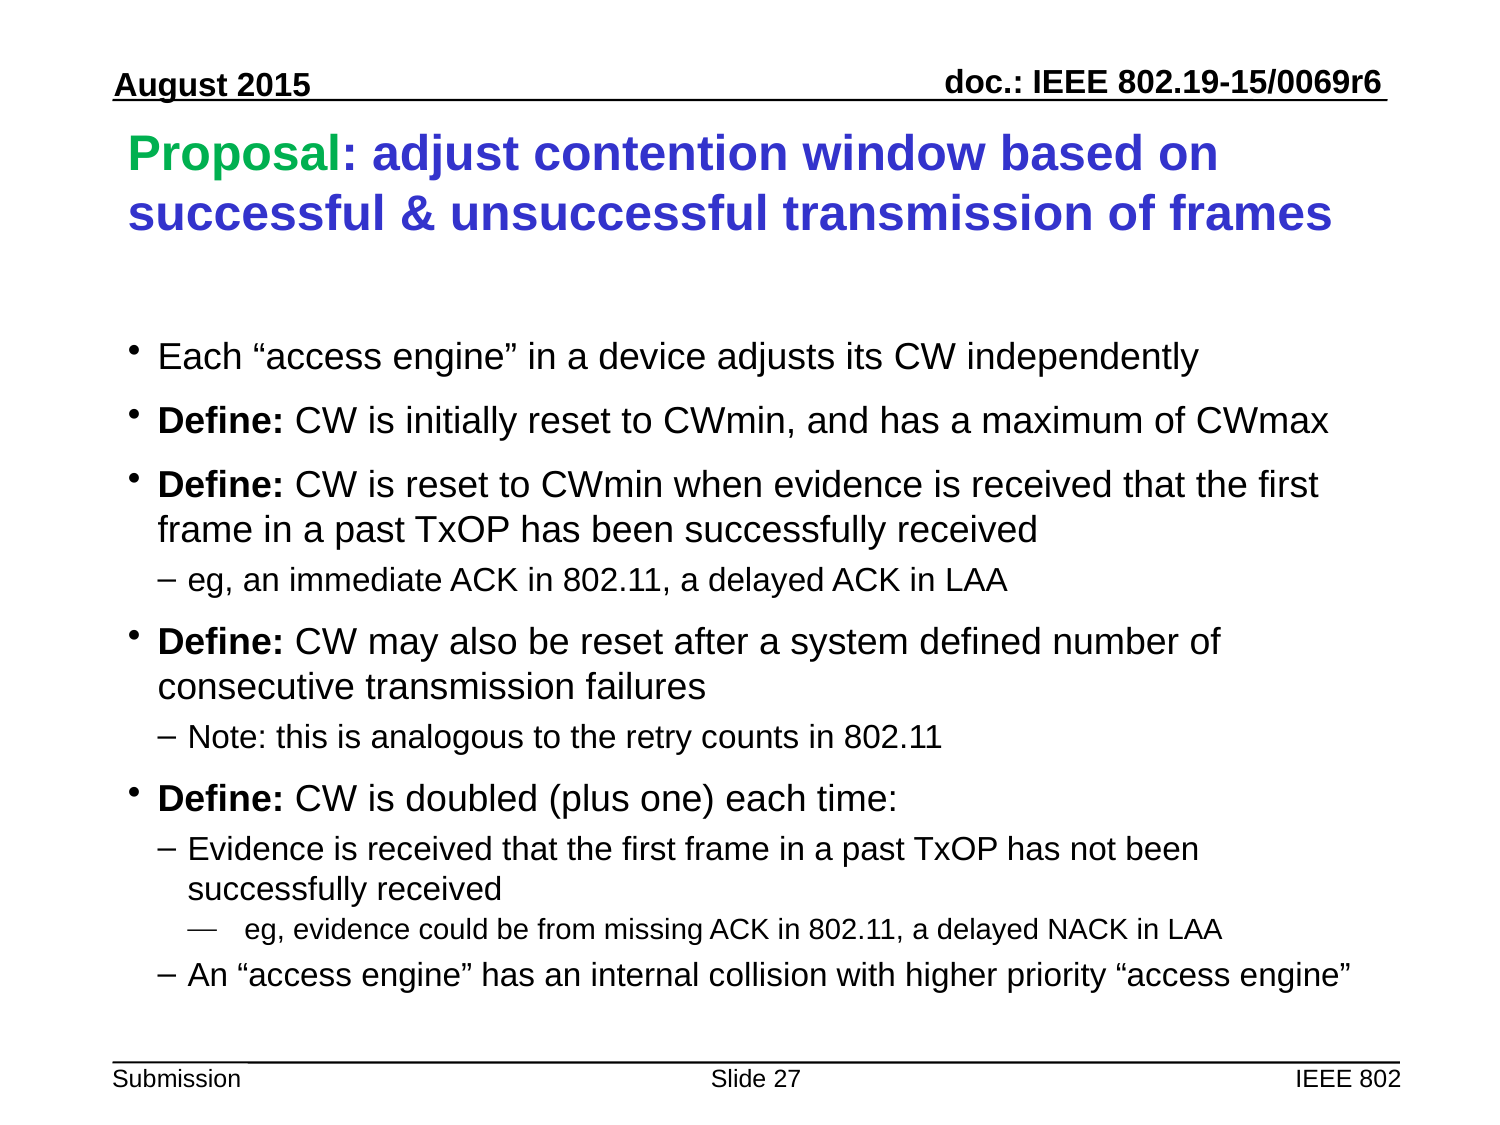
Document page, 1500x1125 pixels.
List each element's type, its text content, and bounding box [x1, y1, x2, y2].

footer IEEE 802 [1294, 1061, 1402, 1093]
list Each “access engine” in a device adjusts its CW independently Define: CW is initially reset to CWmin, and has a maximum of CWmax Define: CW is reset to CWmin when evidence is received that the first frame in a past TxOP has been successfully received eg, an immediate ACK in 802.11, a delayed ACK in LAA Define: CW may also be reset after a system defined number of consecutive transmission failures Note: this is analogous to the retry counts in 802.11 Define: CW is doubled (plus one) each time: Evidence is received that the first frame in a past TxOP has not been successfully received eg, evidence could be from missing ACK in 802.11, a delayed NACK in LAA An “access engine” has an internal collision with higher priority “access engine” [112, 324, 1388, 1000]
slide_number Slide 27 [709, 1061, 803, 1093]
title Proposal: adjust contention window based on successful & unsuccessful transmission of frames [112, 112, 1388, 288]
